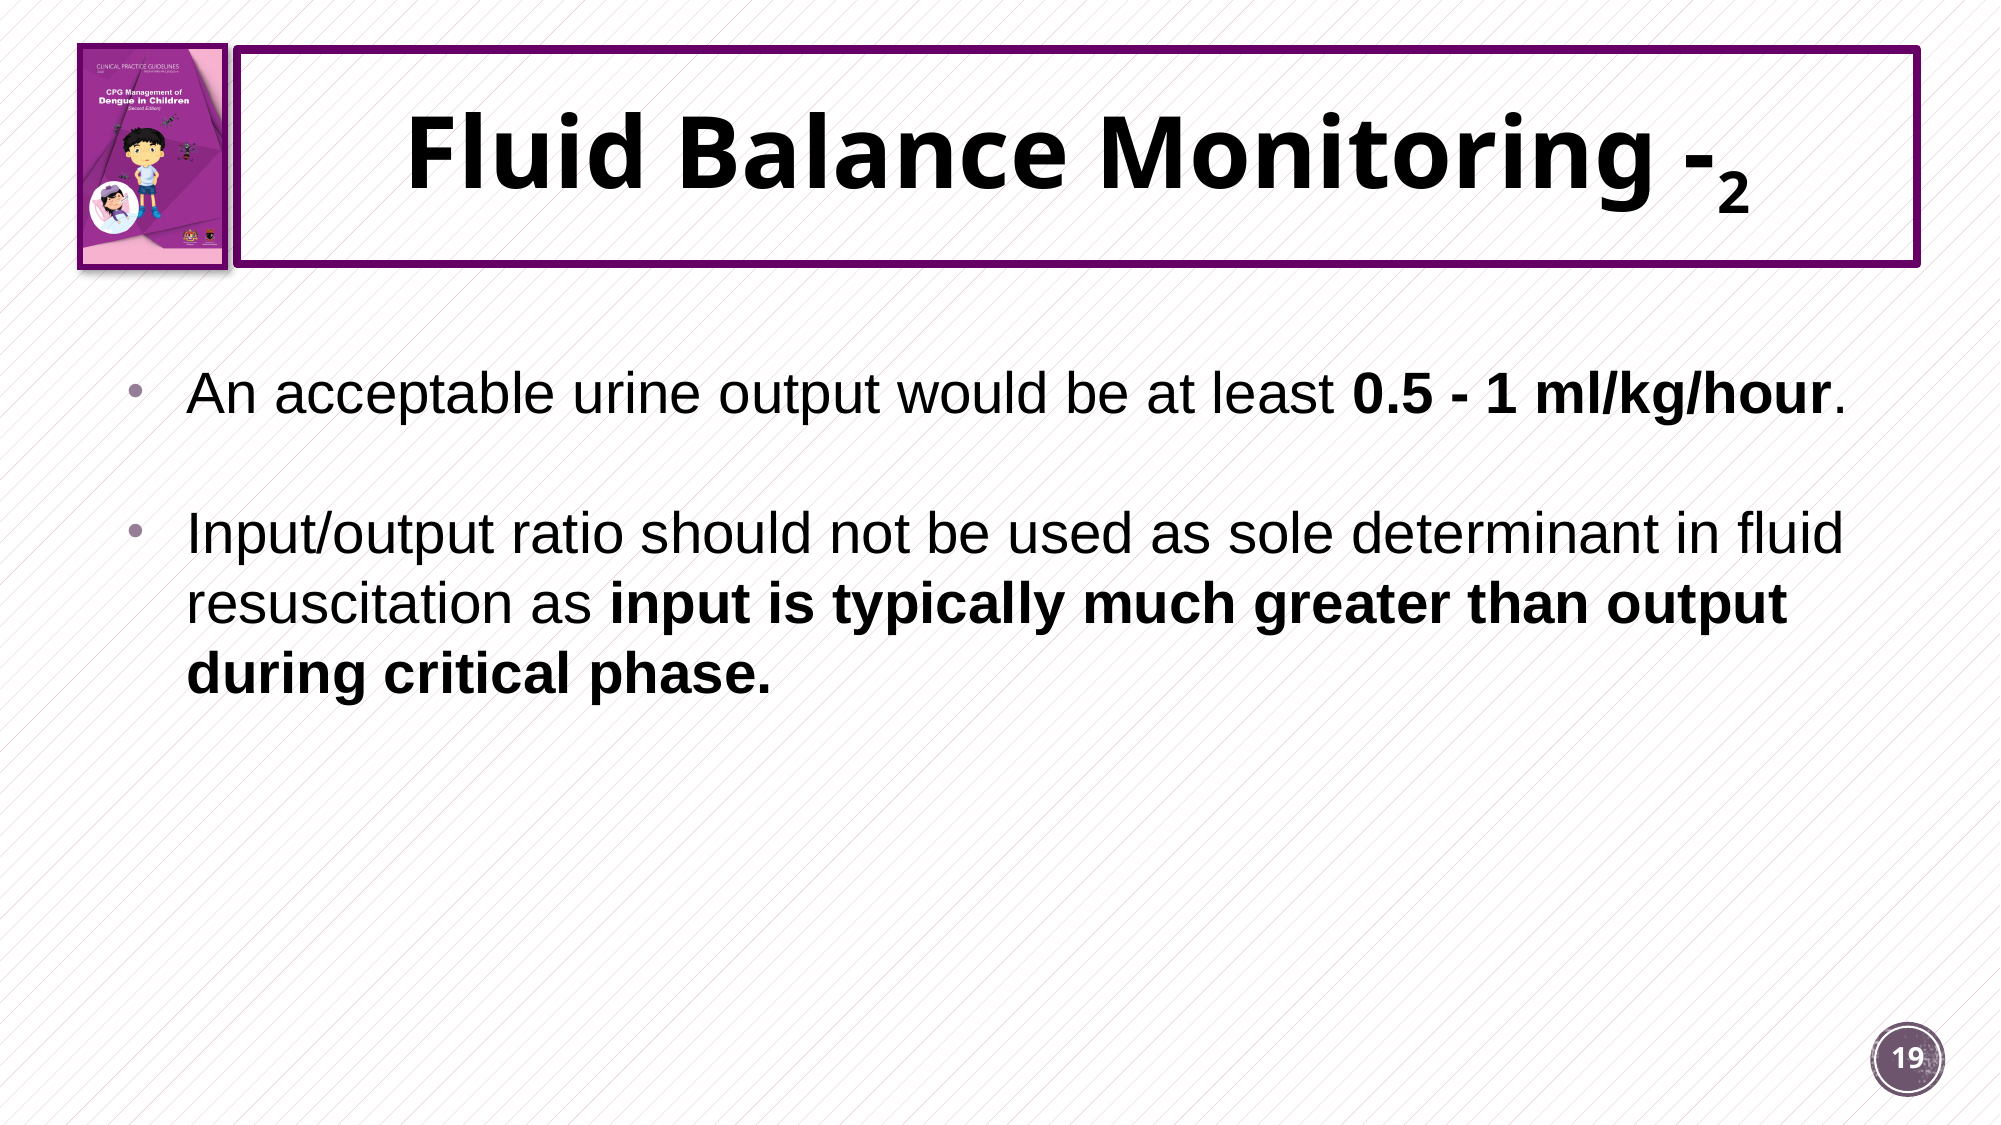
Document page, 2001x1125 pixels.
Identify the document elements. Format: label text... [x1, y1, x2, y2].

picture [83, 49, 222, 264]
text_box Fluid Balance Monitoring -2 [237, 49, 1918, 264]
list An acceptable urine output would be at least 0.5 - 1 ml/kg/hour. Input/output ratio should not be used as sole determinant in fluid resuscitation as input is typically much greater than output during critical phase. [111, 348, 1885, 1013]
slide_number 19 [1855, 1028, 1961, 1089]
